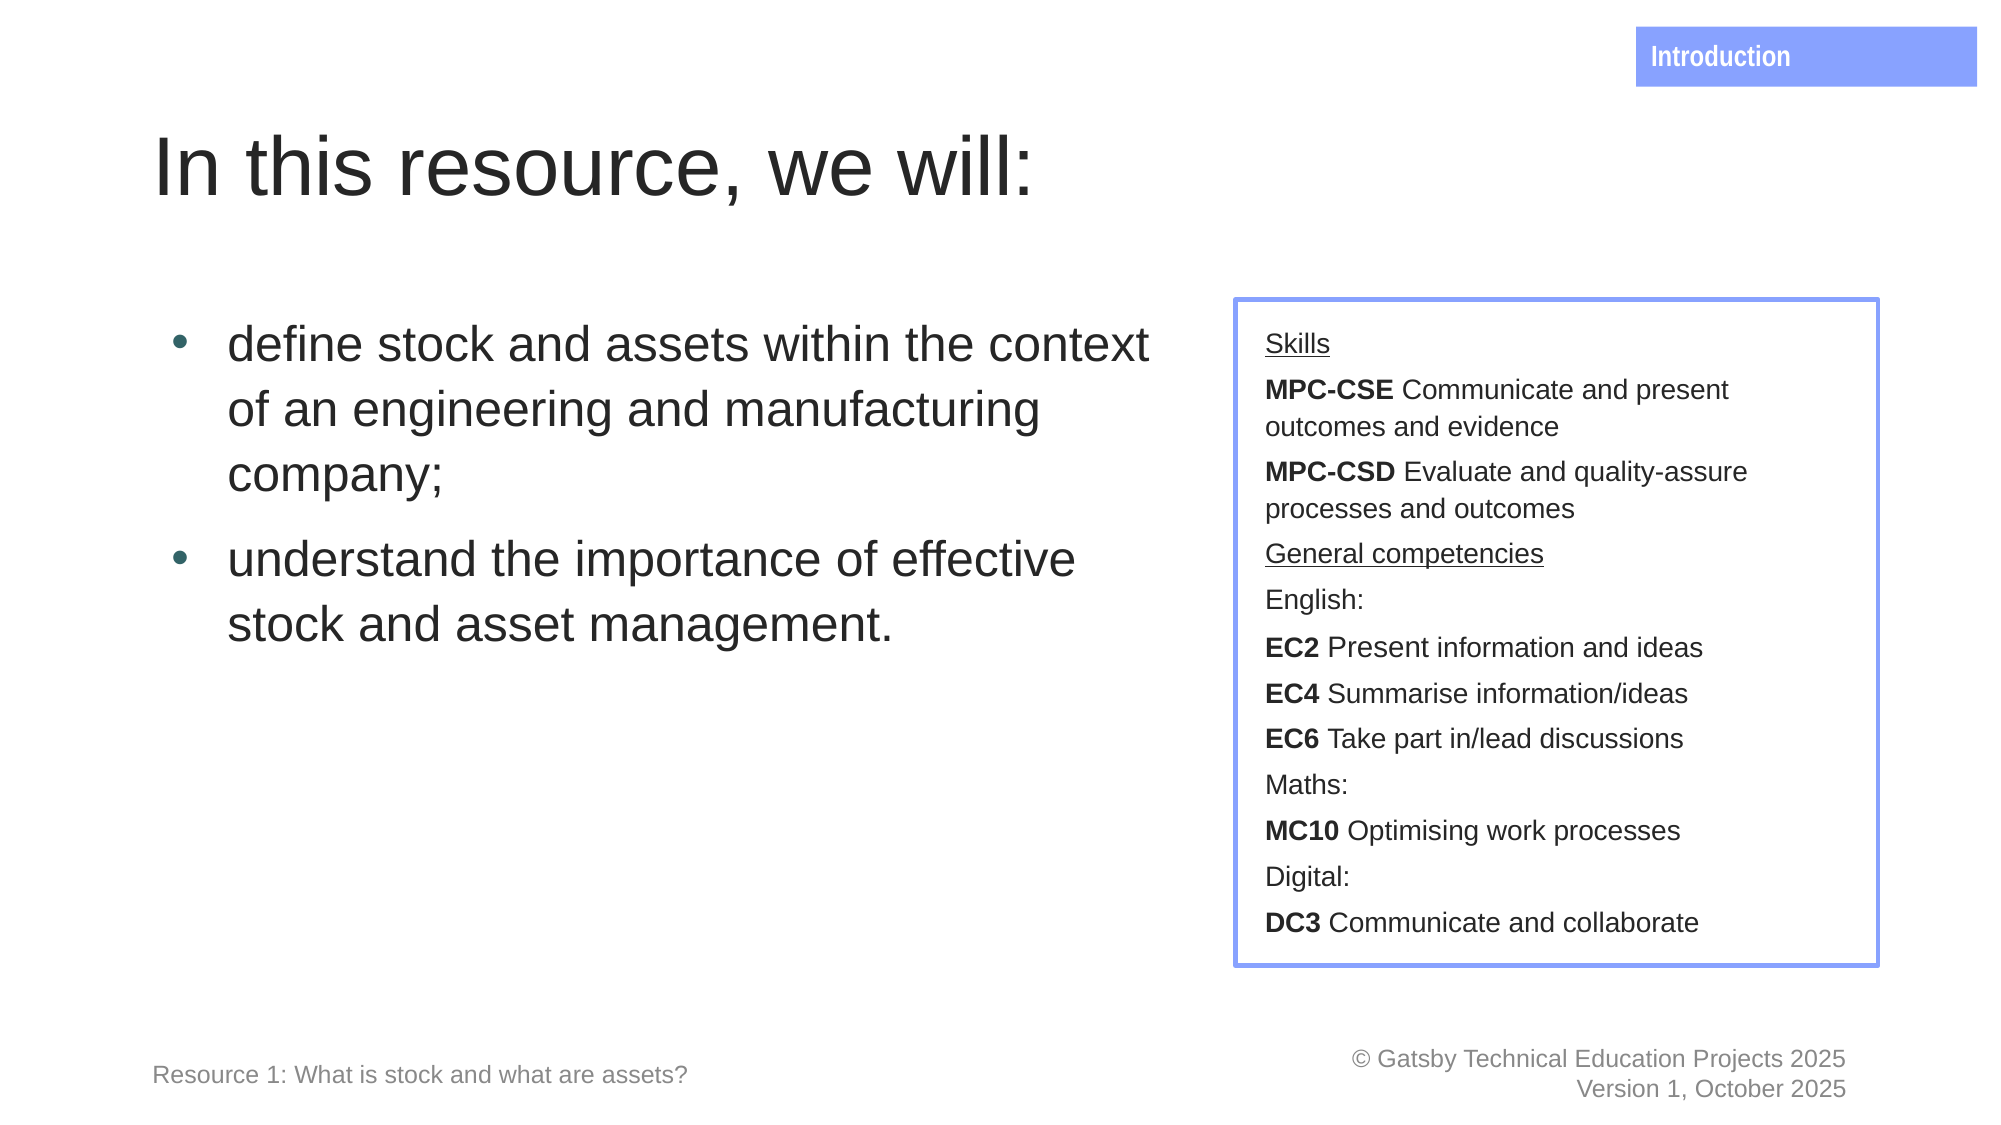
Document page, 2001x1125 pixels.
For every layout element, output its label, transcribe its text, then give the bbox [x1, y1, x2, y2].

title In this resource, we will: [137, 59, 1863, 278]
list Skills MPC-CSE Communicate and present outcomes and evidence MPC-CSD Evaluate and quality-assure processes and outcomes General competencies English: EC2 Present information and ideas EC4 Summarise information/ideas EC6 Take part in/lead discussions Maths: MC10 Optimising work processes Digital: DC3 Communicate and collaborate [1233, 297, 1880, 968]
list Introduction [1636, 26, 1978, 87]
list define stock and assets within the context of an engineering and manufacturing company; understand the importance of effective stock and asset management. [137, 299, 1188, 1014]
list Resource 1: What is stock and what are assets? [137, 1042, 829, 1103]
